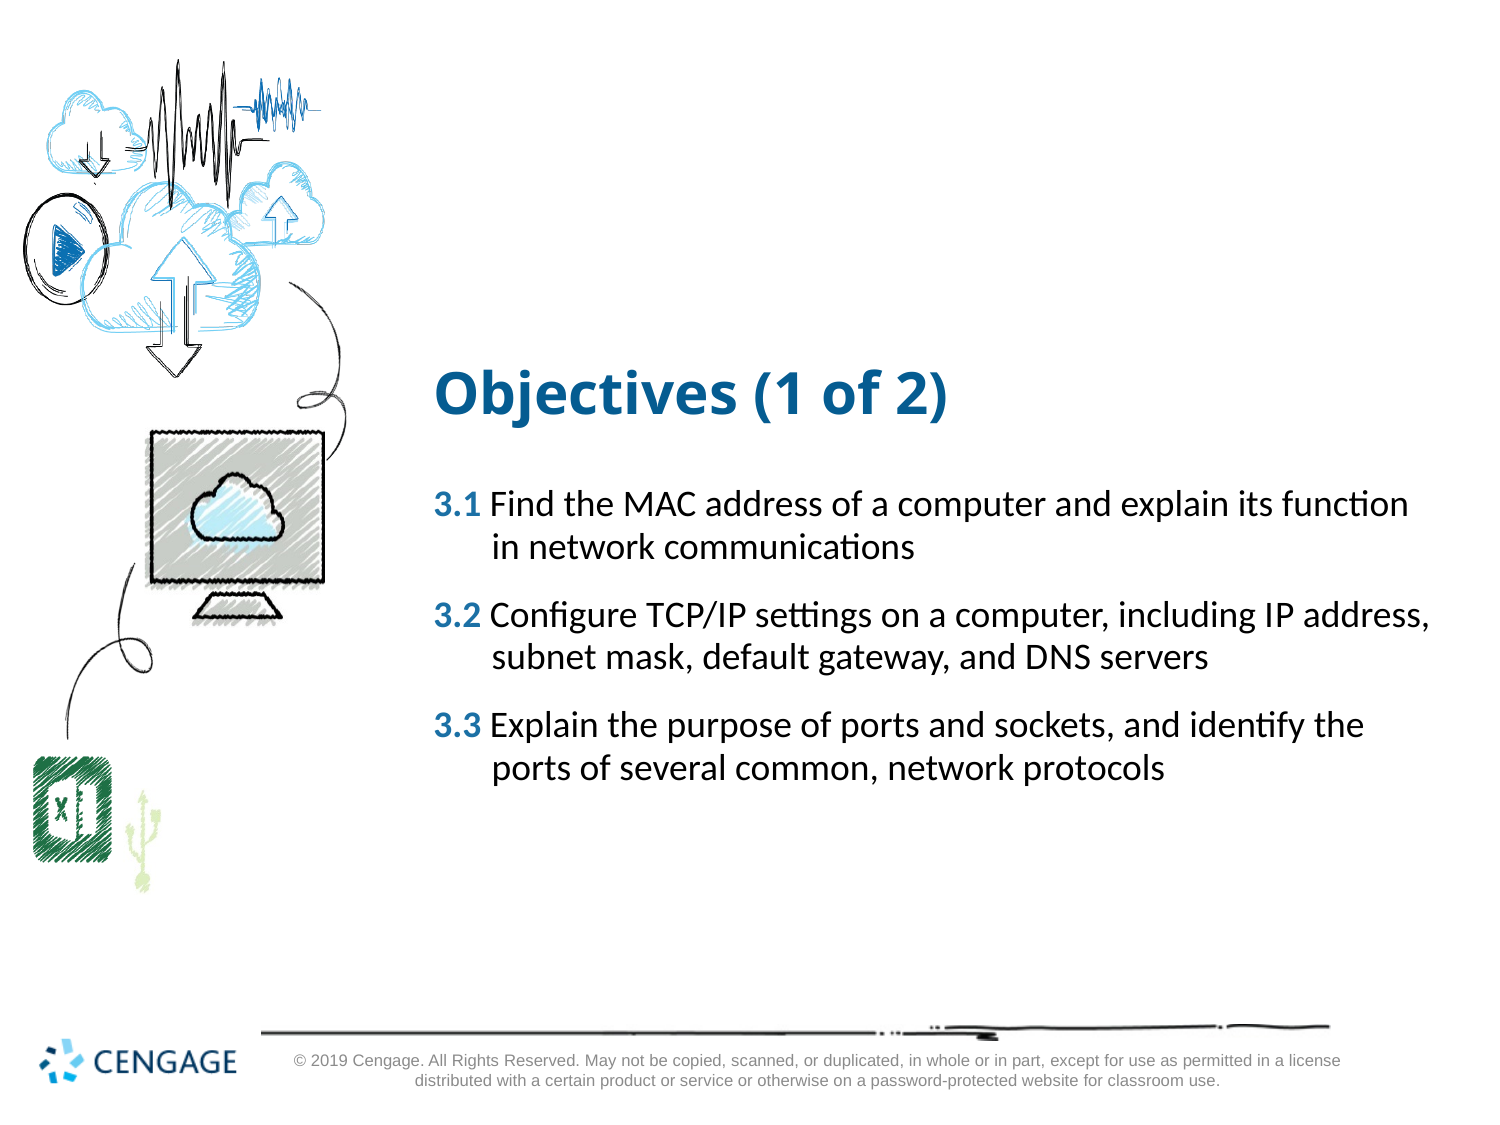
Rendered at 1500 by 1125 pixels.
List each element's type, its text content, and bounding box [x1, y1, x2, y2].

list 3.1 Find the MAC address of a computer and explain its function in network communications 3.2 Configure T C P/I P settings on a computer, including I P address, subnet mask, default gateway, and D N S servers 3.3 Explain the purpose of ports and sockets, and identify the ports of several common, network protocols [433, 482, 1446, 793]
footer © 2019 Cengage. All Rights Reserved. May not be copied, scanned, or duplicated, in whole or in part, except for use as permitted in a license distributed with a certain product or service or otherwise on a password-protected website for classroom use. [262, 1050, 1375, 1091]
picture [261, 1024, 1331, 1041]
picture [19, 1025, 249, 1096]
picture [12, 59, 401, 739]
picture [23, 743, 163, 895]
title Objectives (1 of 2) [433, 365, 1446, 428]
